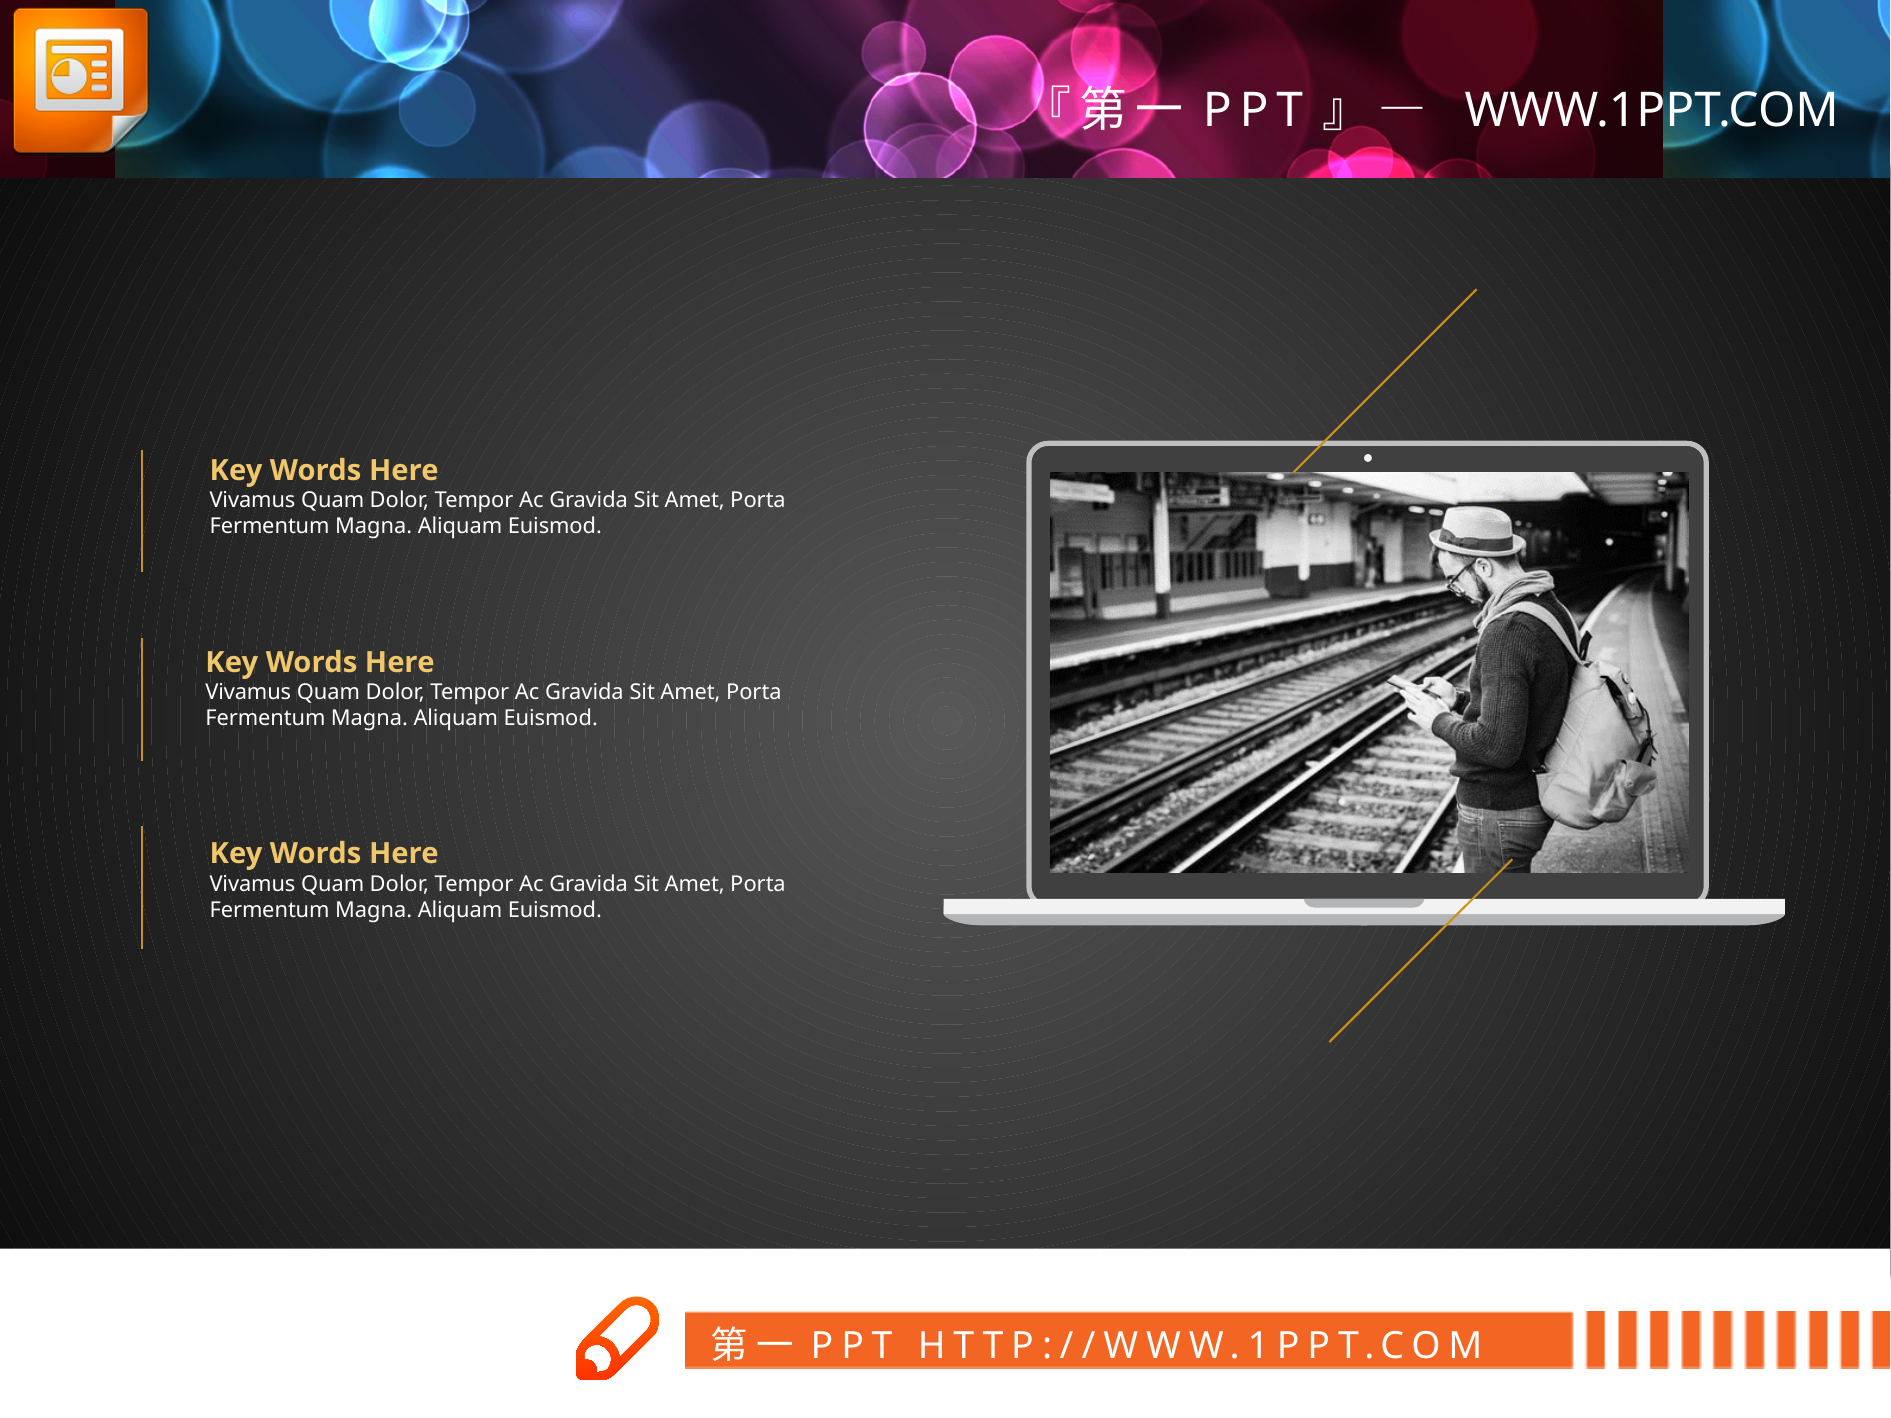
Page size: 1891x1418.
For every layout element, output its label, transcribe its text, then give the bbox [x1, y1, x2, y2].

text_box Key Words Here Vivamus Quam Dolor, Tempor Ac Gravida Sit Amet, Porta Fermentum Magna. Aliquam Euismod. [190, 600, 837, 738]
picture [0, 0, 1891, 178]
text_box Key Words Here Vivamus Quam Dolor, Tempor Ac Gravida Sit Amet, Porta Fermentum Magna. Aliquam Euismod. [194, 408, 841, 546]
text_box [943, 443, 1786, 926]
picture [685, 1311, 1891, 1369]
text_box Key Words Here Vivamus Quam Dolor, Tempor Ac Gravida Sit Amet, Porta Fermentum Magna. Aliquam Euismod. [194, 792, 841, 930]
